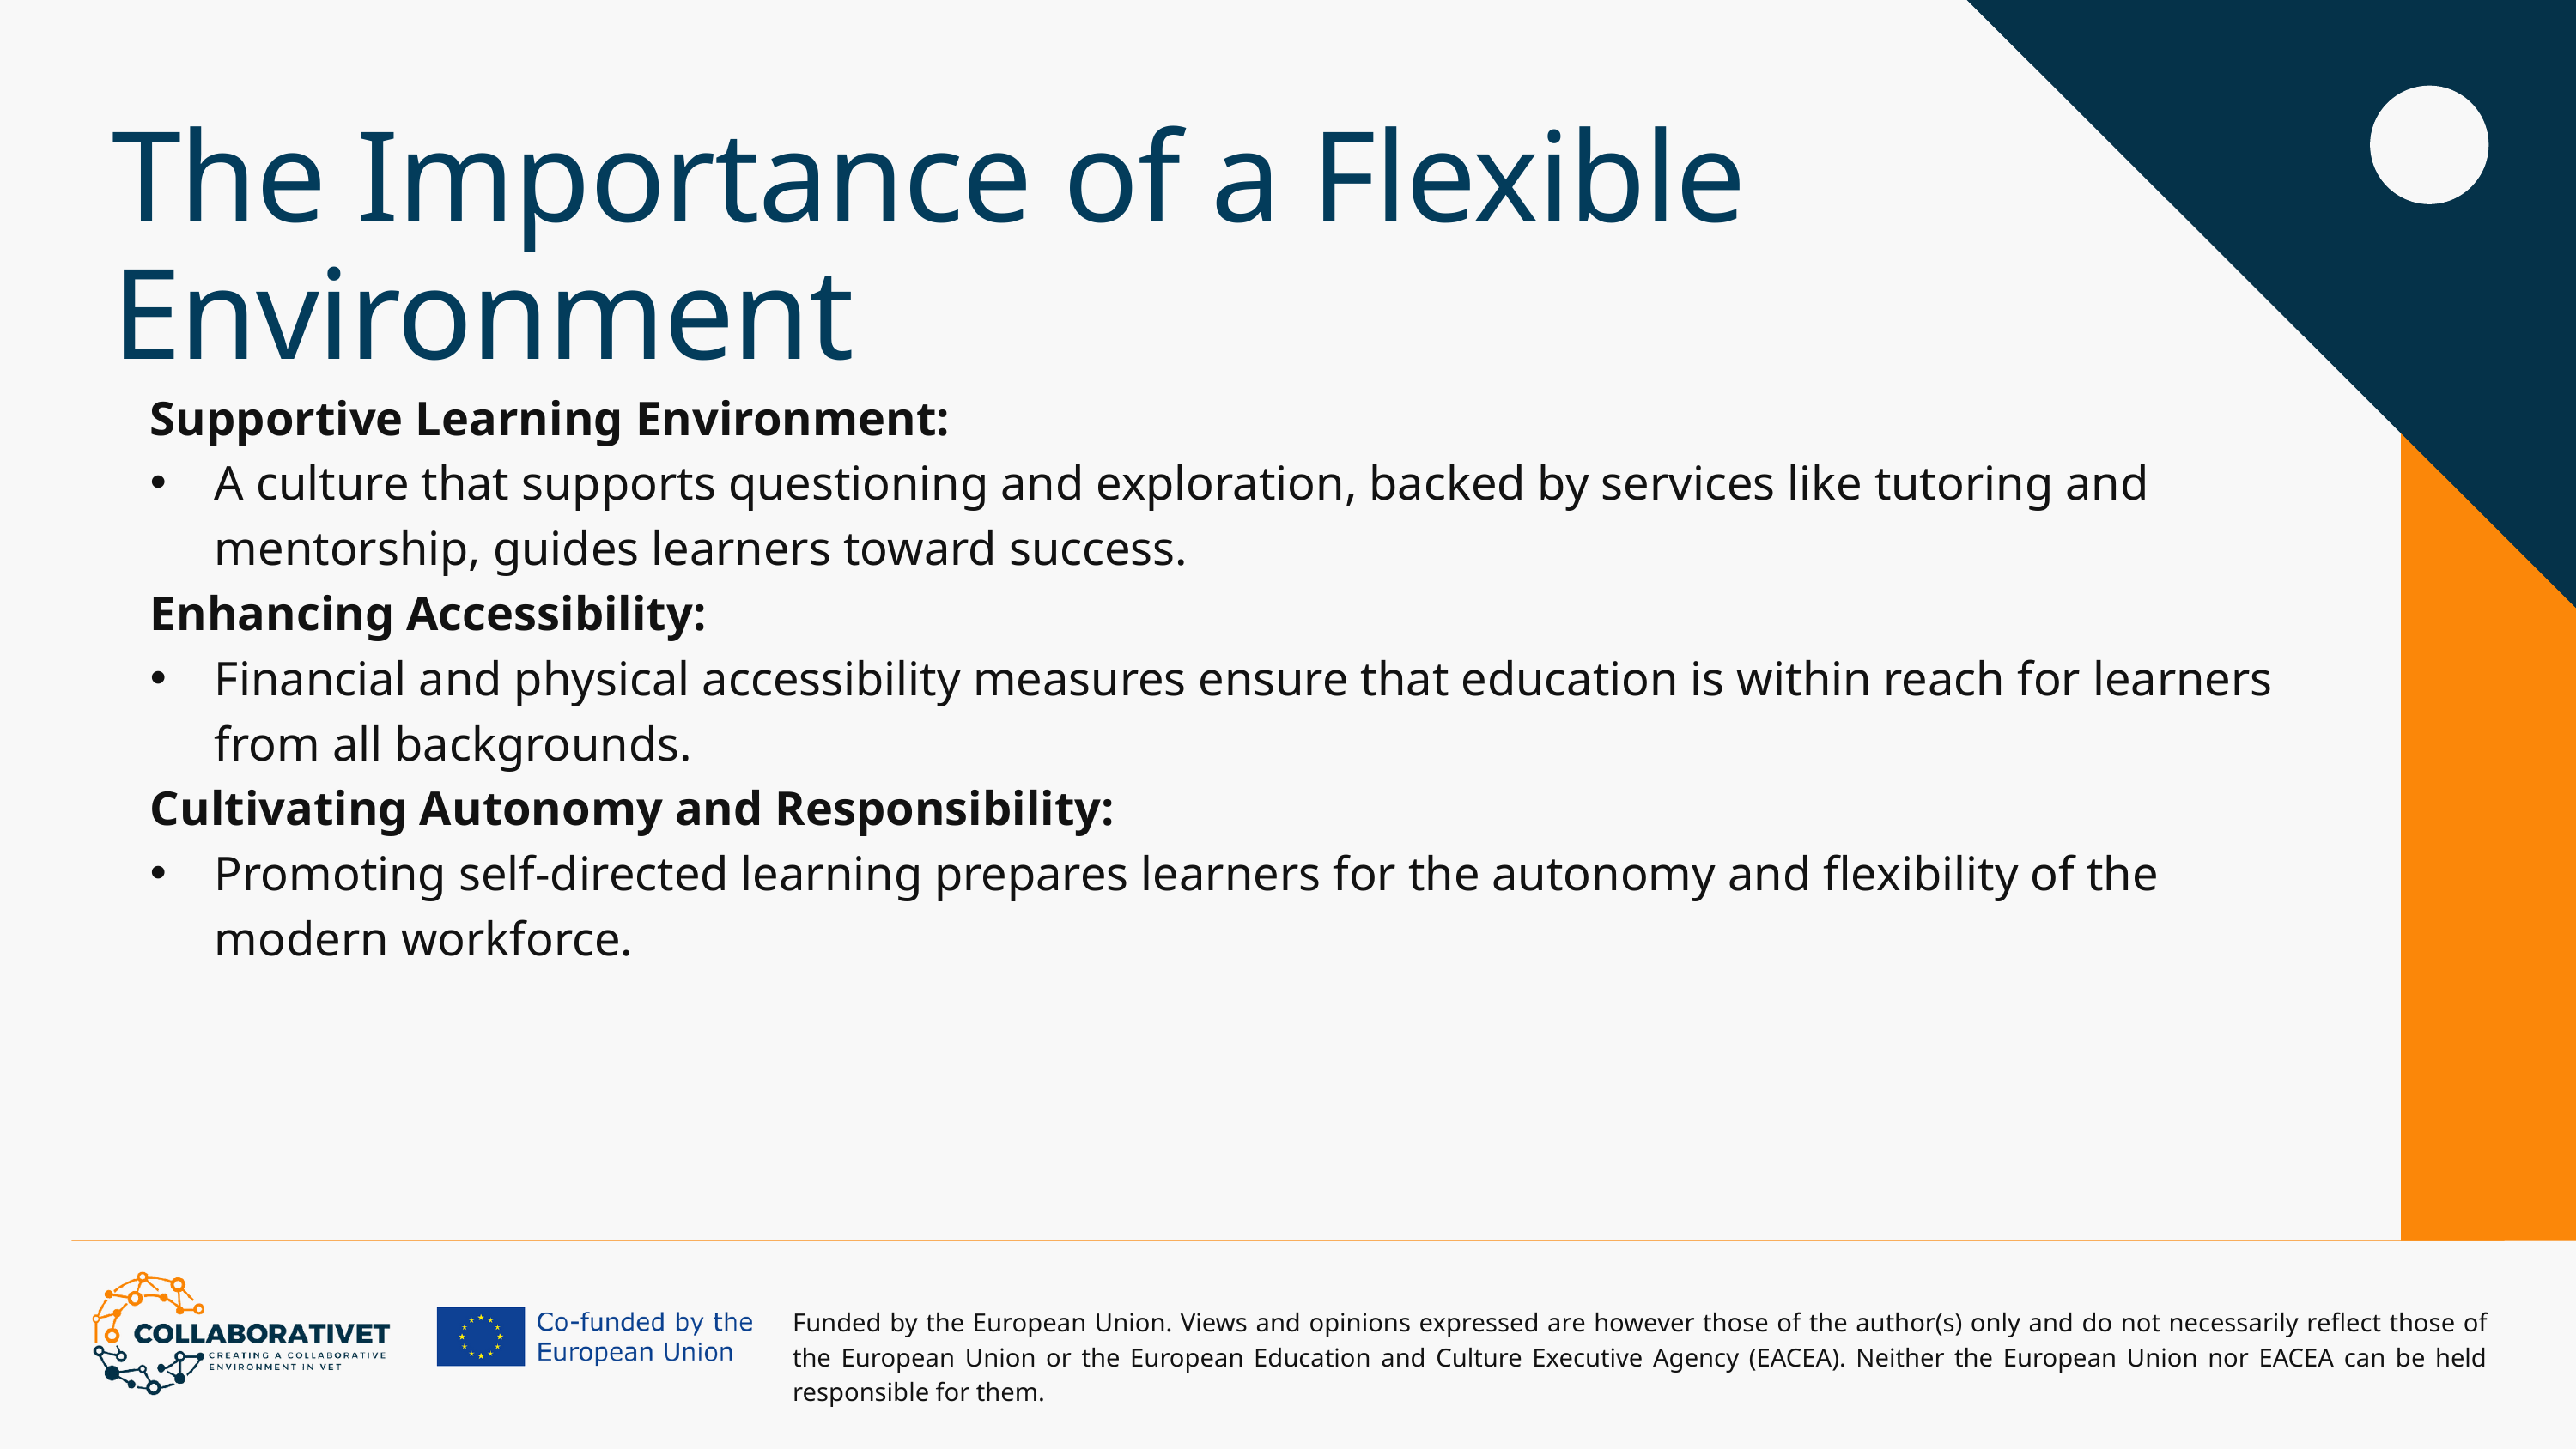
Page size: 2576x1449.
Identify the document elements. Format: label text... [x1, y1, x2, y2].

text_box Supportive Learning Environment: A culture that supports questioning and exploration, backed by services like tutoring and mentorship, guides learners toward success. Enhancing Accessibility: Financial and physical accessibility measures ensure that education is within reach for learners from all backgrounds. Cultivating Autonomy and Responsibility: Promoting self-directed learning prepares learners for the autonomy and flexibility of the modern workforce. [149, 379, 2329, 966]
text_box Funded by the European Union. Views and opinions expressed are however those of the author(s) only and do not necessarily reflect those of the European Union or the European Education and Culture Executive Agency (EACEA). Neither the European Union nor EACEA can be held responsible for them. [793, 1301, 2489, 1407]
text_box [78, 1179, 408, 1240]
text_box The Importance of a Flexible Environment [112, 109, 1828, 385]
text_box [2369, 85, 2489, 205]
text_box [2401, 615, 2576, 1241]
text_box [416, 1287, 782, 1386]
text_box [78, 1241, 408, 1449]
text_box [1966, 0, 2576, 609]
